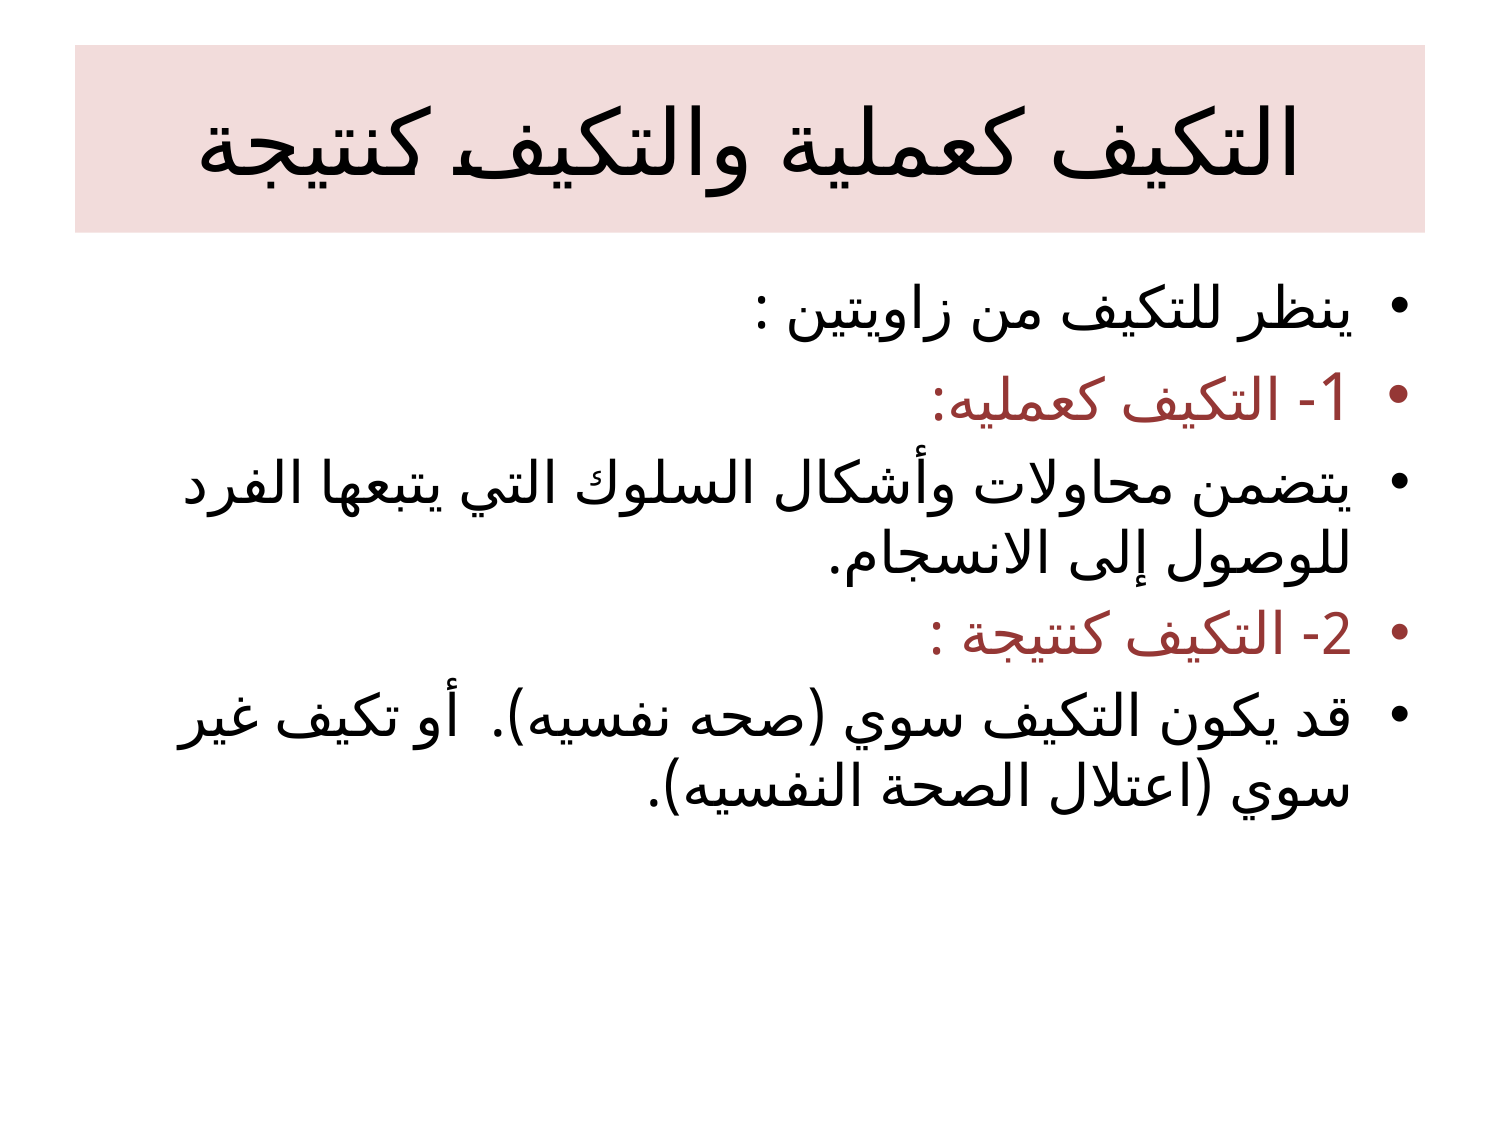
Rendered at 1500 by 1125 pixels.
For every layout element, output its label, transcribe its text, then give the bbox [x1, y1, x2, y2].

list ينظر للتكيف من زاويتين : 1- التكيف كعمليه: يتضمن محاولات وأشكال السلوك التي يتبعها الفرد للوصول إلى الانسجام. 2- التكيف كنتيجة : قد يكون التكيف سوي (صحه نفسيه). أو تكيف غير سوي (اعتلال الصحة النفسيه). [75, 262, 1425, 1005]
title التكيف كعملية والتكيف كنتيجة [75, 45, 1425, 233]
